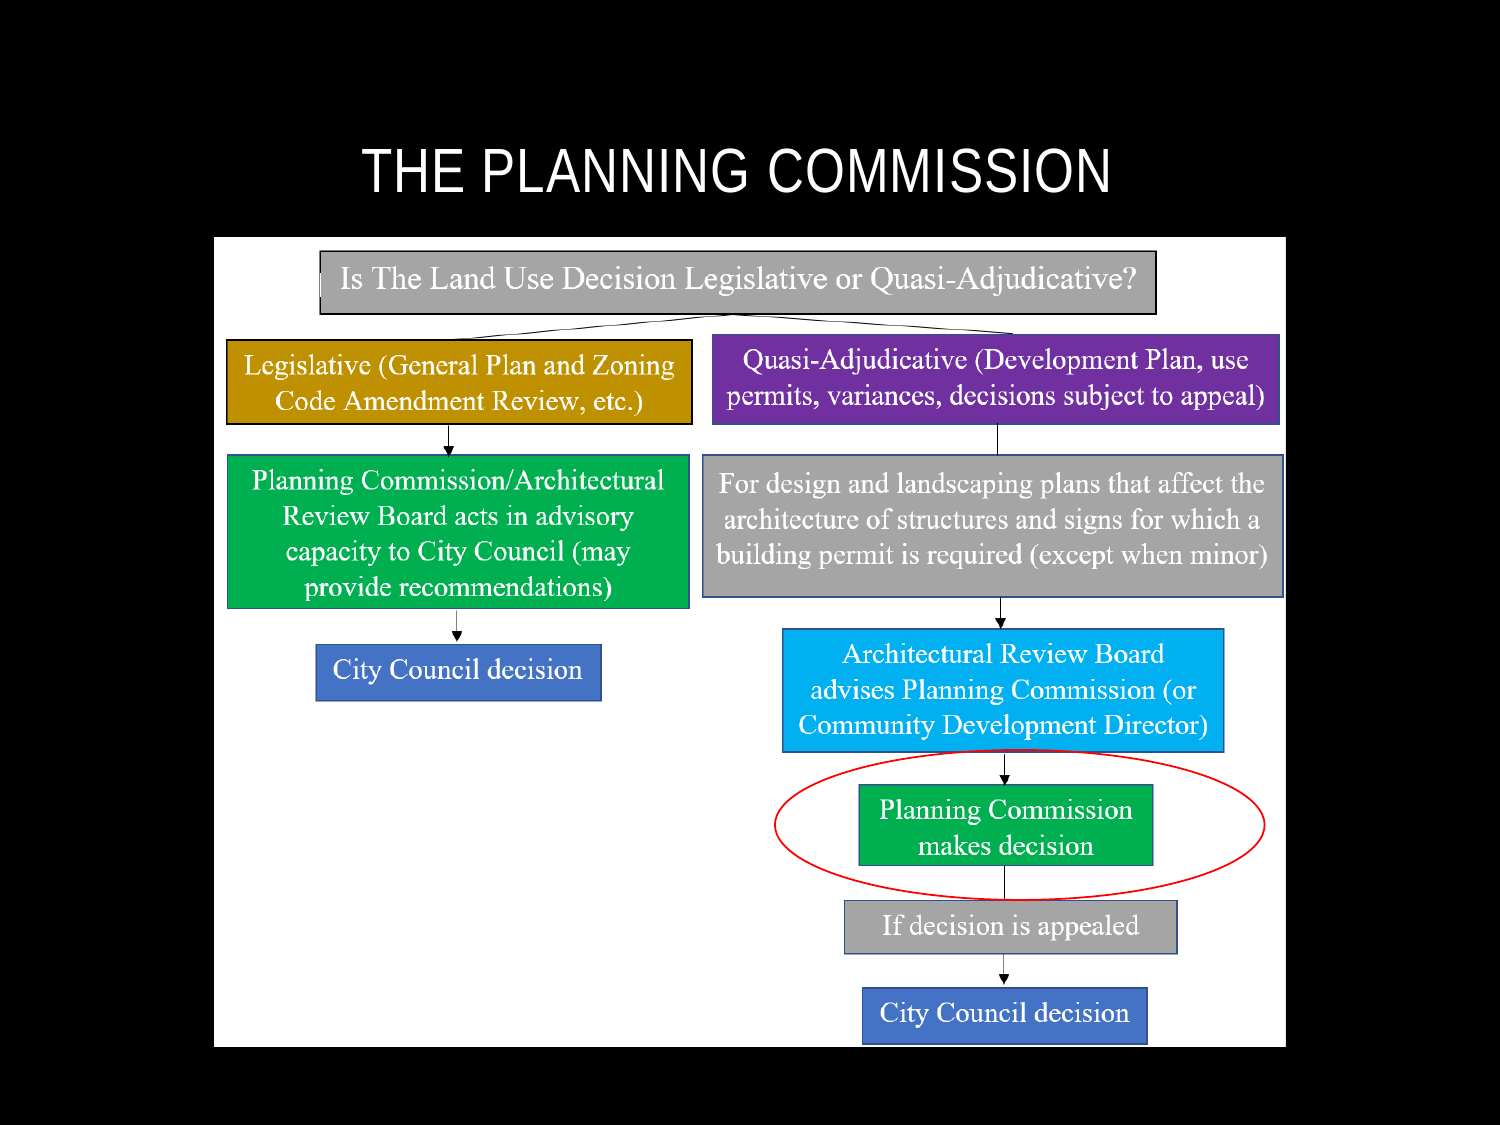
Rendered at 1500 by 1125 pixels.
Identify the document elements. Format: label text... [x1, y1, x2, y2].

title THE PLANNING COMMISSION [87, 24, 1388, 213]
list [213, 237, 1286, 1047]
